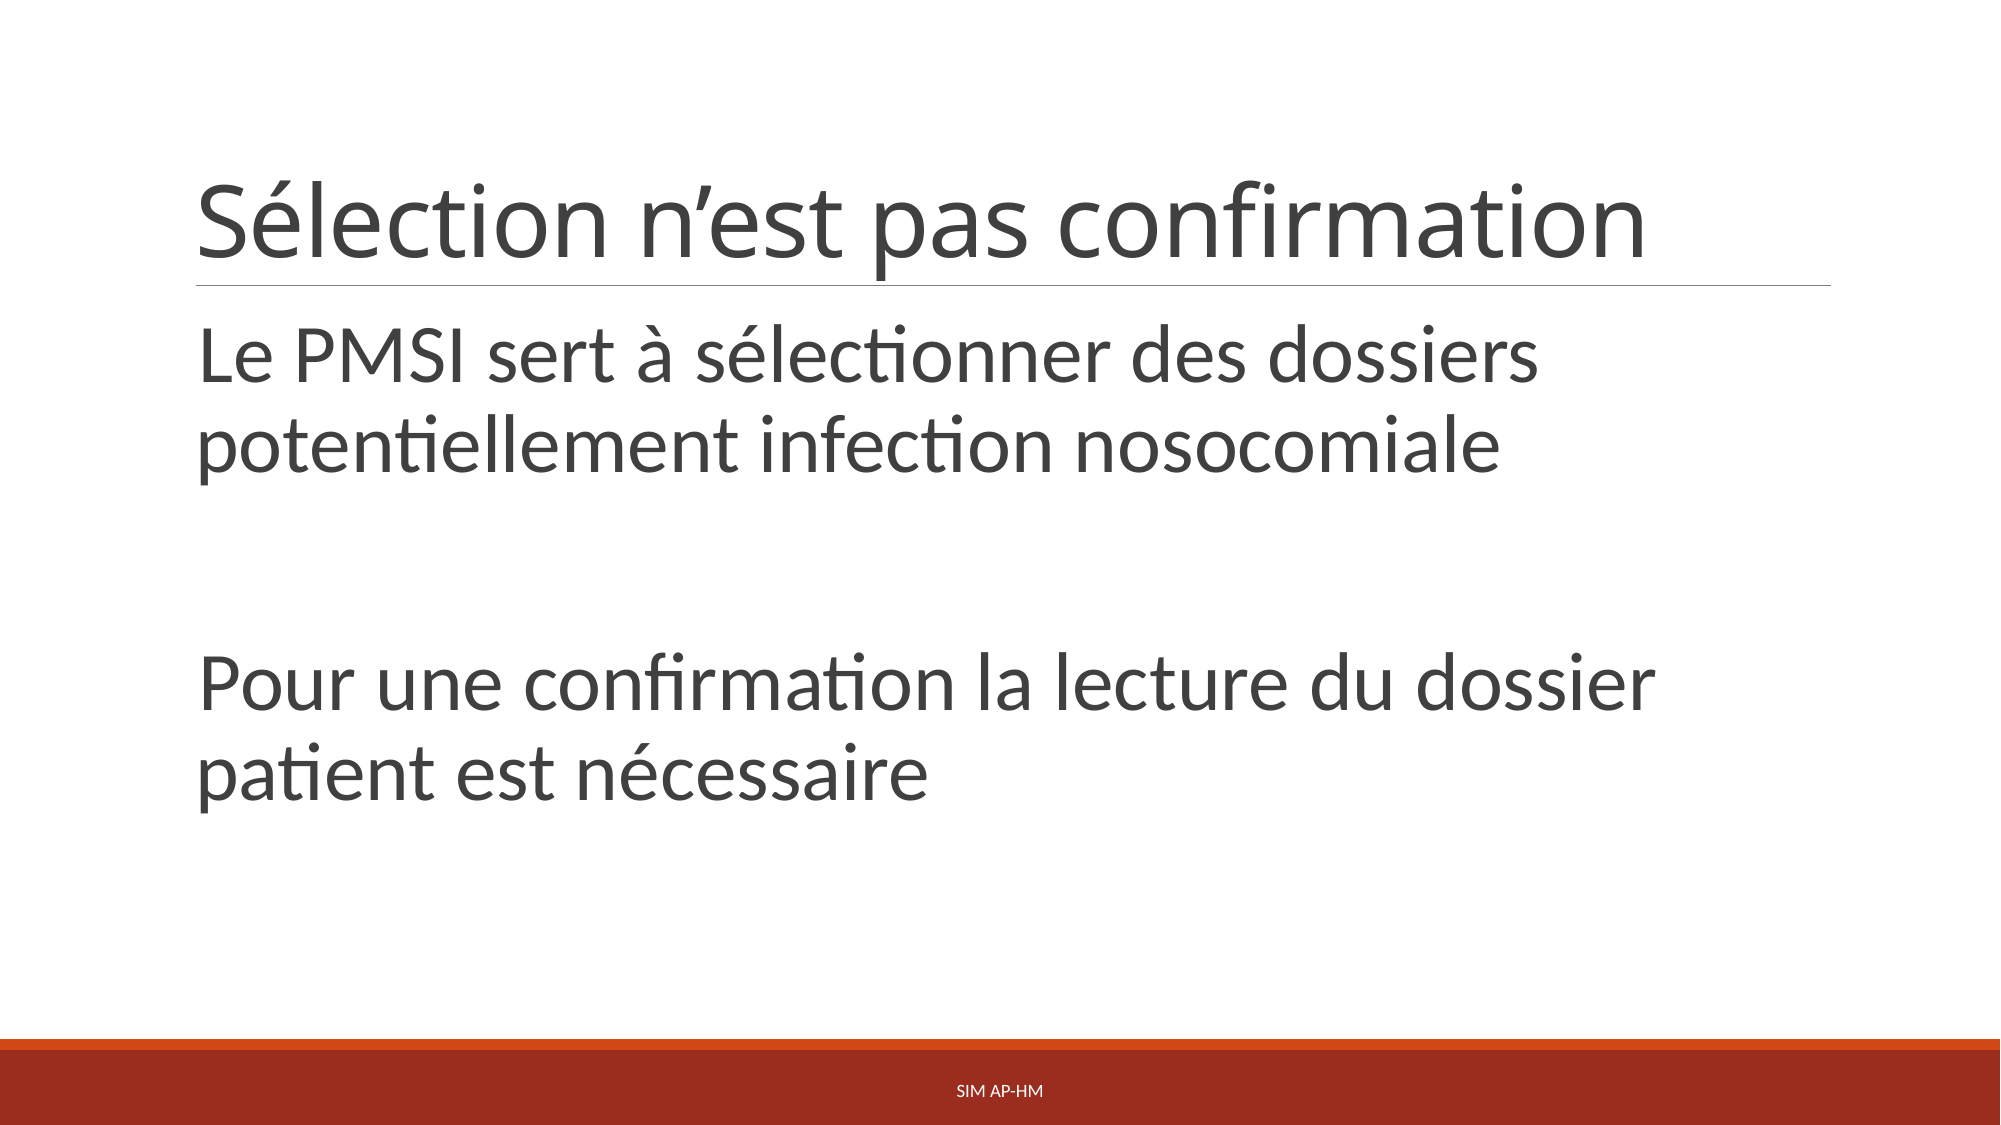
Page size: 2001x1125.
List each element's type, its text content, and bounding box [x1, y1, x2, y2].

footer SIM AP-HM [604, 1059, 1396, 1120]
list Le PMSI sert à sélectionner des dossiers potentiellement infection nosocomiale Pour une confirmation la lecture du dossier patient est nécessaire [180, 302, 1830, 963]
title Sélection n’est pas confirmation [180, 47, 1830, 285]
